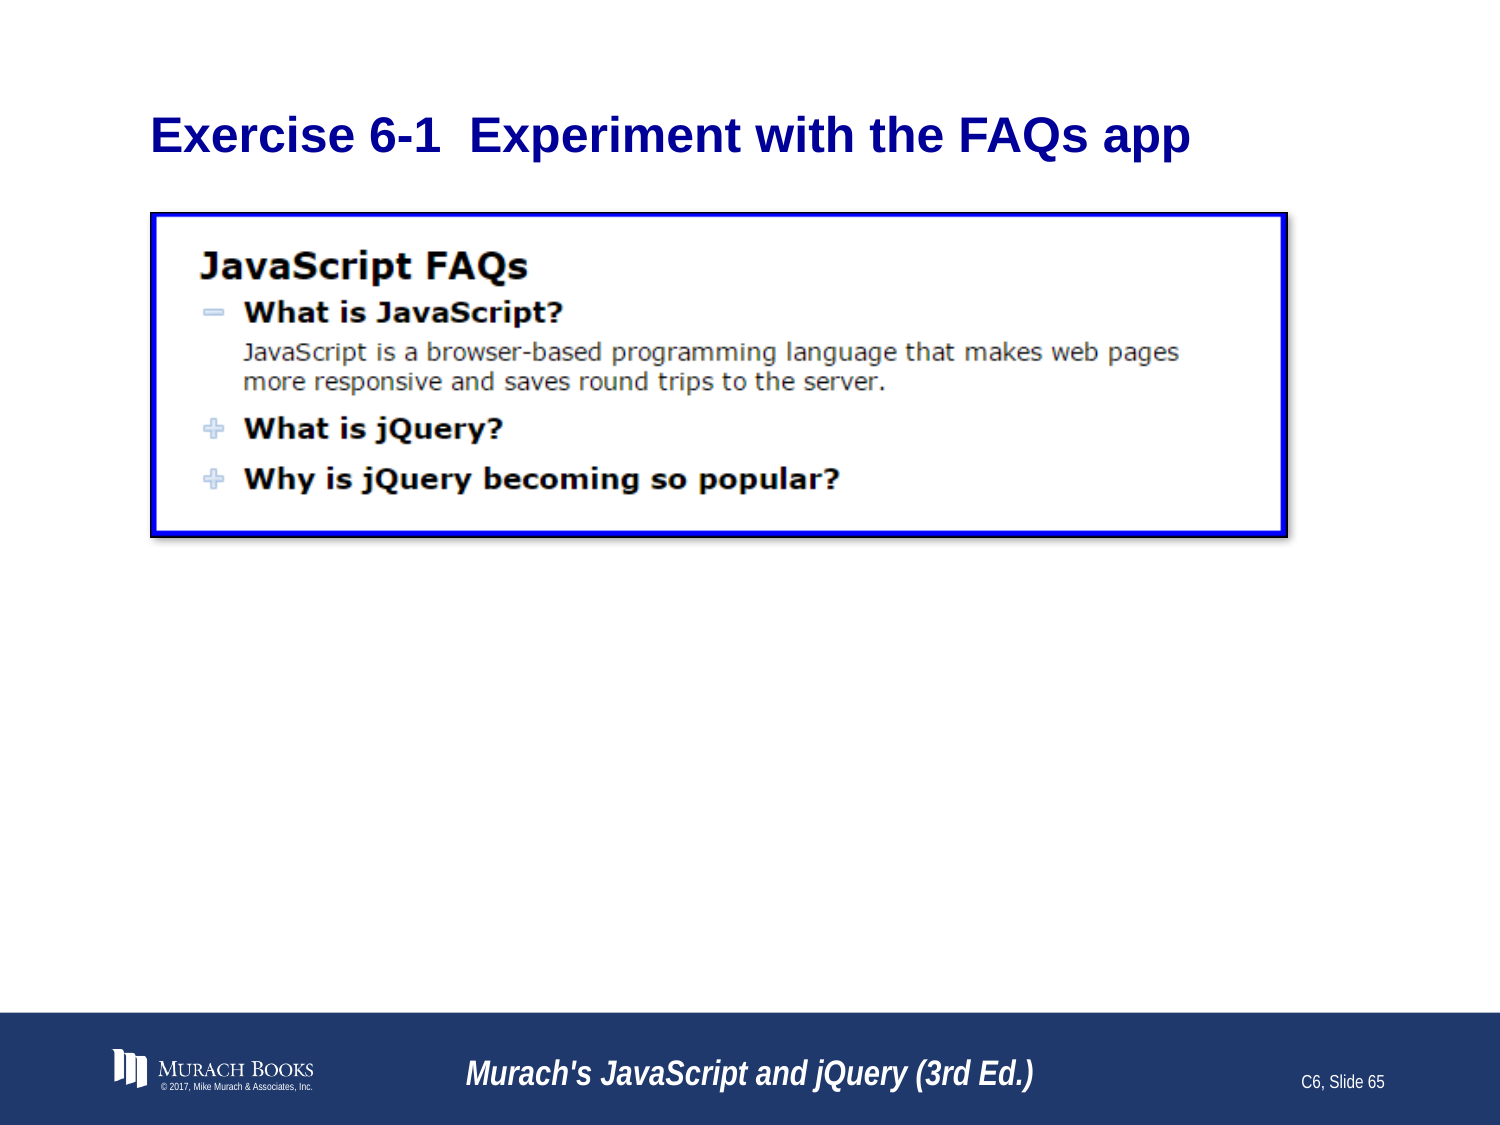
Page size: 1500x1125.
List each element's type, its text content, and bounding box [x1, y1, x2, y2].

title Exercise 6-1 Experiment with the FAQs app [150, 102, 1350, 164]
slide_number Murach's JavaScript and jQuery (3rd Ed.) [463, 1025, 1050, 1100]
footer © 2017, Mike Murach & Associates, Inc. [12, 1025, 463, 1100]
slide_number C6, Slide 65 [1087, 1025, 1400, 1100]
picture [149, 212, 1288, 538]
